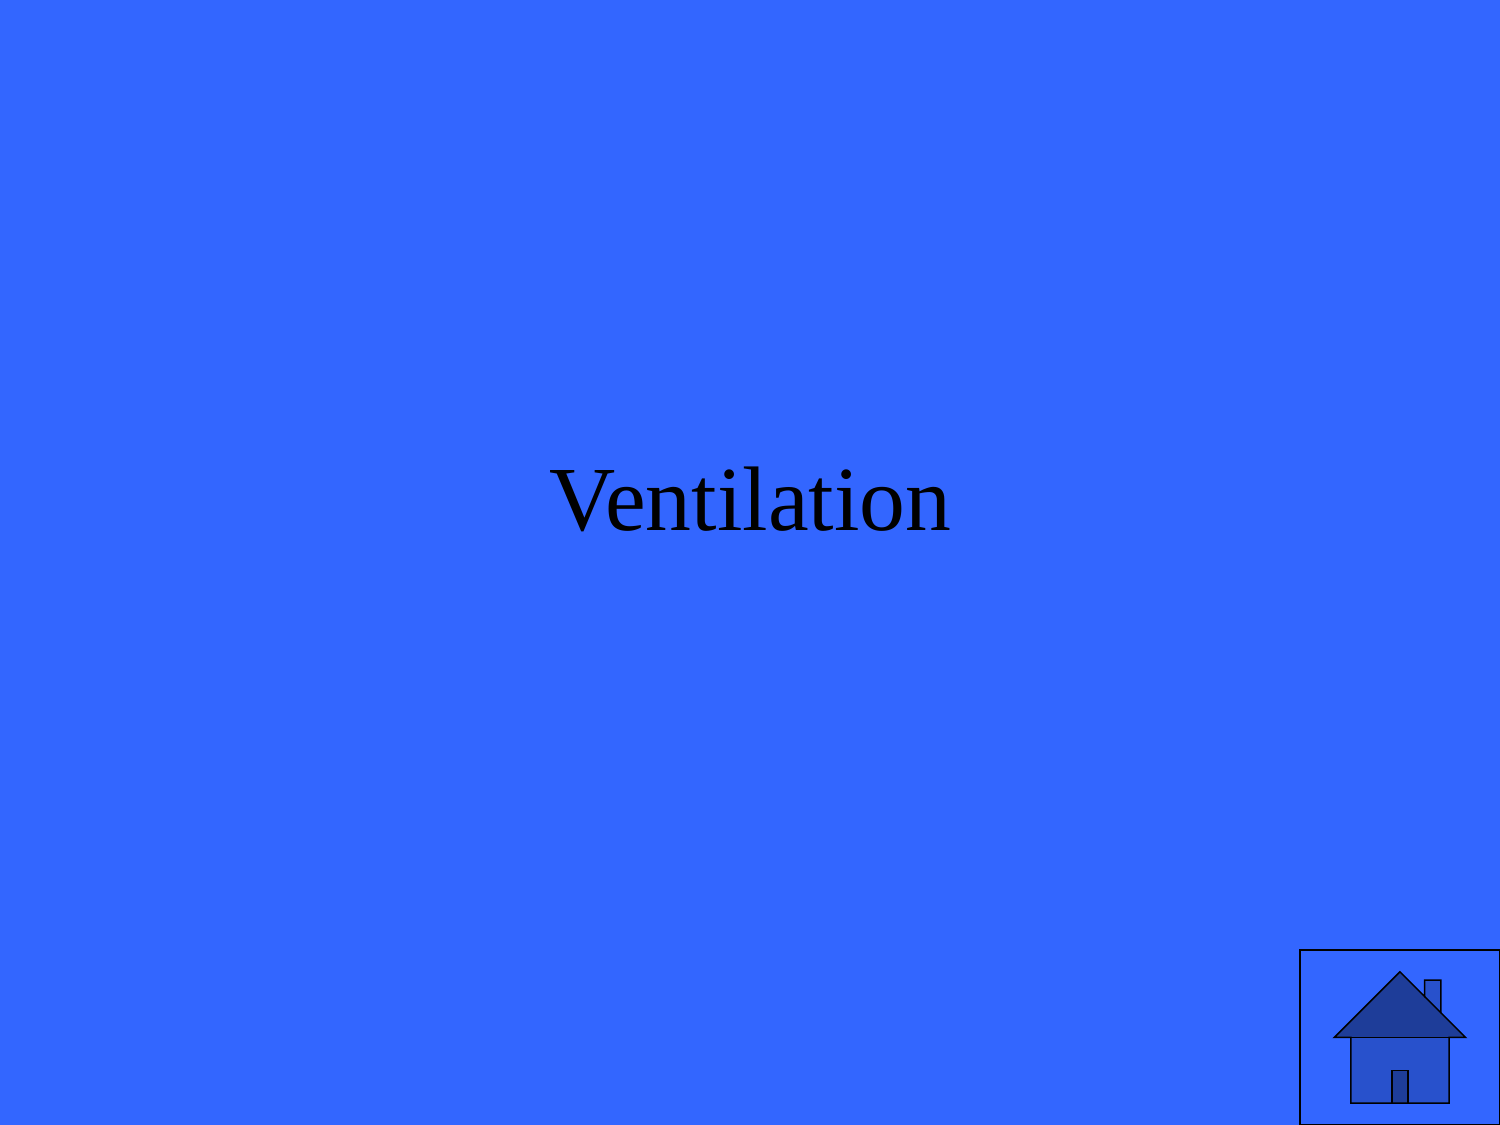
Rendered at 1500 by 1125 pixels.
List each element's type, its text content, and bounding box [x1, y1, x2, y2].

text_box [1299, 950, 1500, 1125]
title Ventilation [112, 374, 1413, 613]
